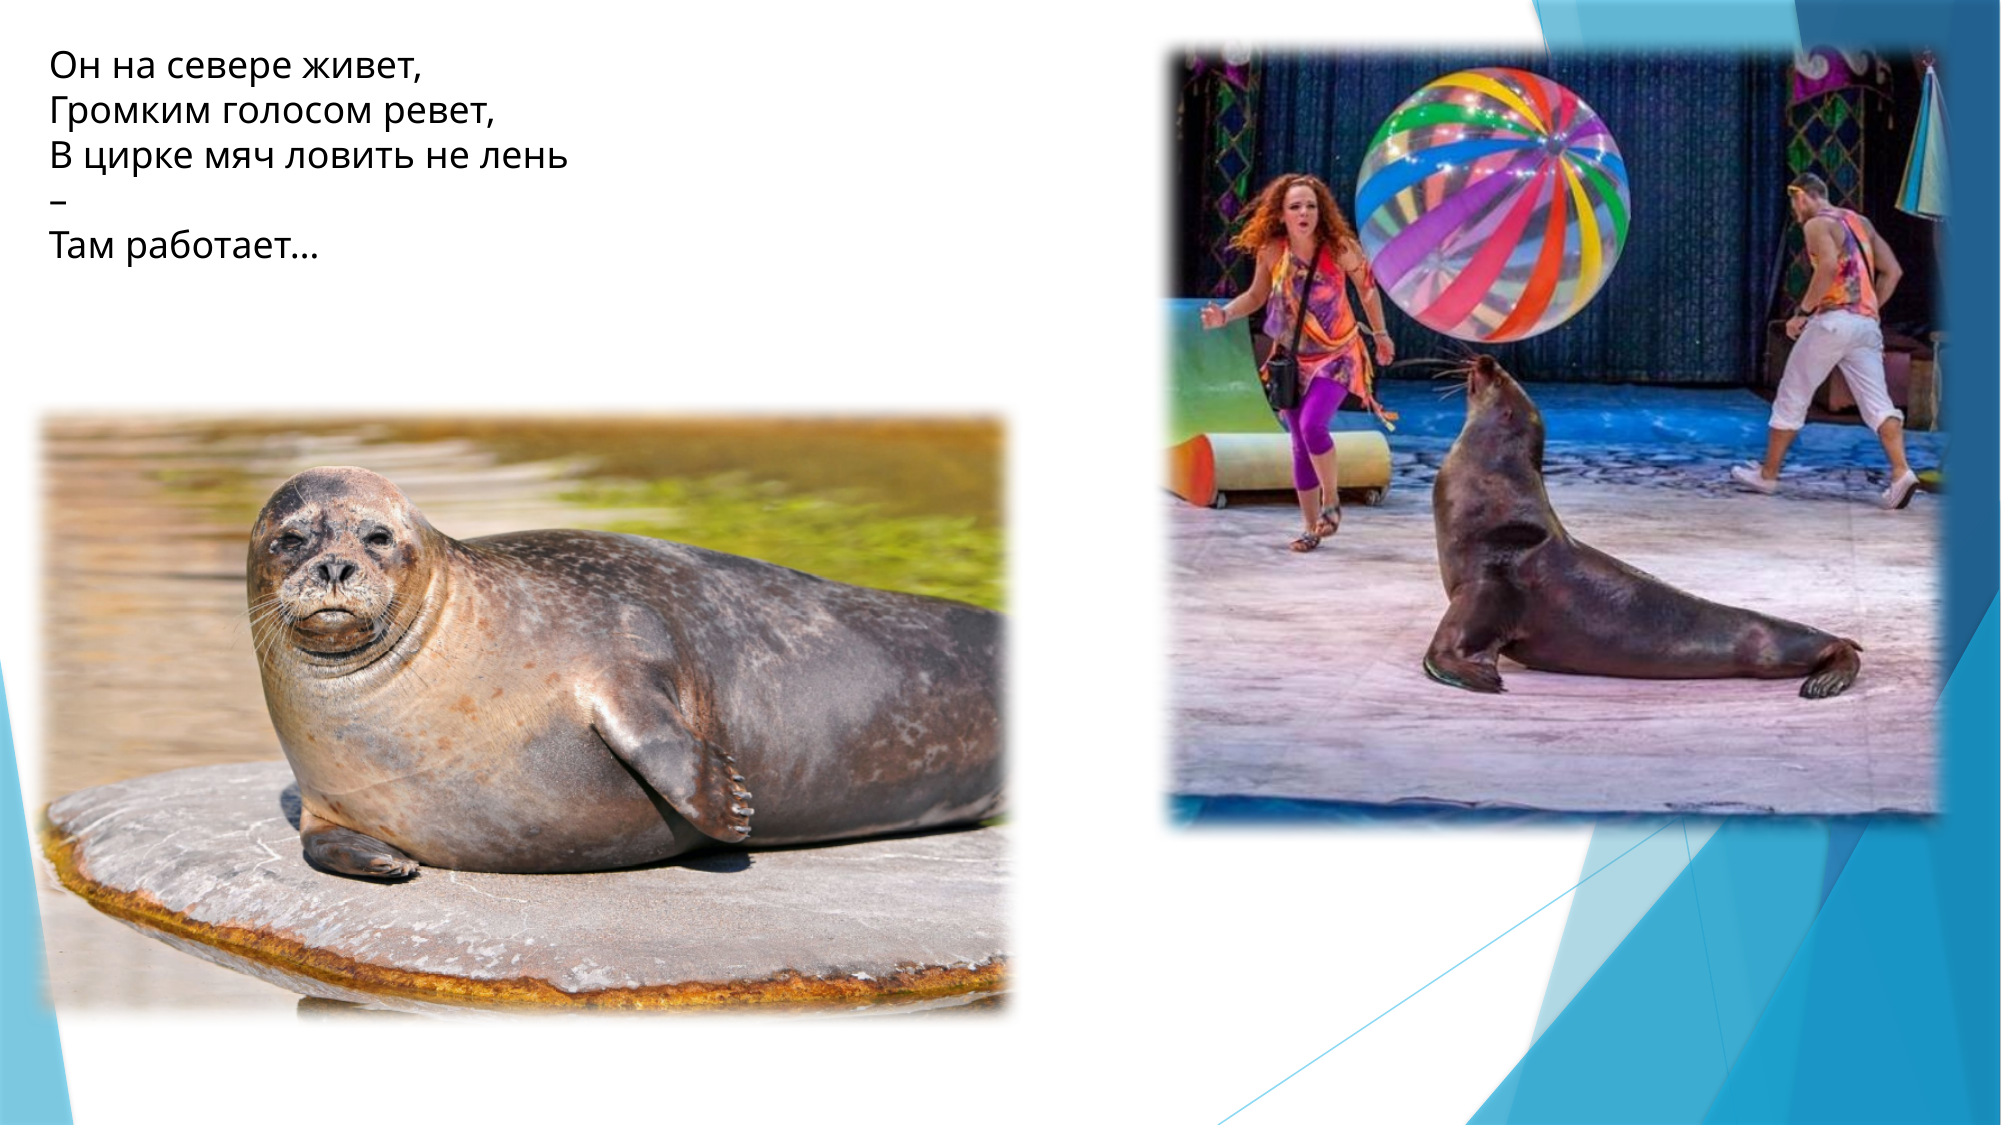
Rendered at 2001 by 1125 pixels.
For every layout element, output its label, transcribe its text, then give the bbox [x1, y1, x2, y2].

picture [24, 400, 1023, 1030]
picture [1151, 33, 1956, 842]
text_box Он на севере живет, Громким голосом ревет, В цирке мяч ловить не лень – Там работает… [34, 34, 609, 274]
